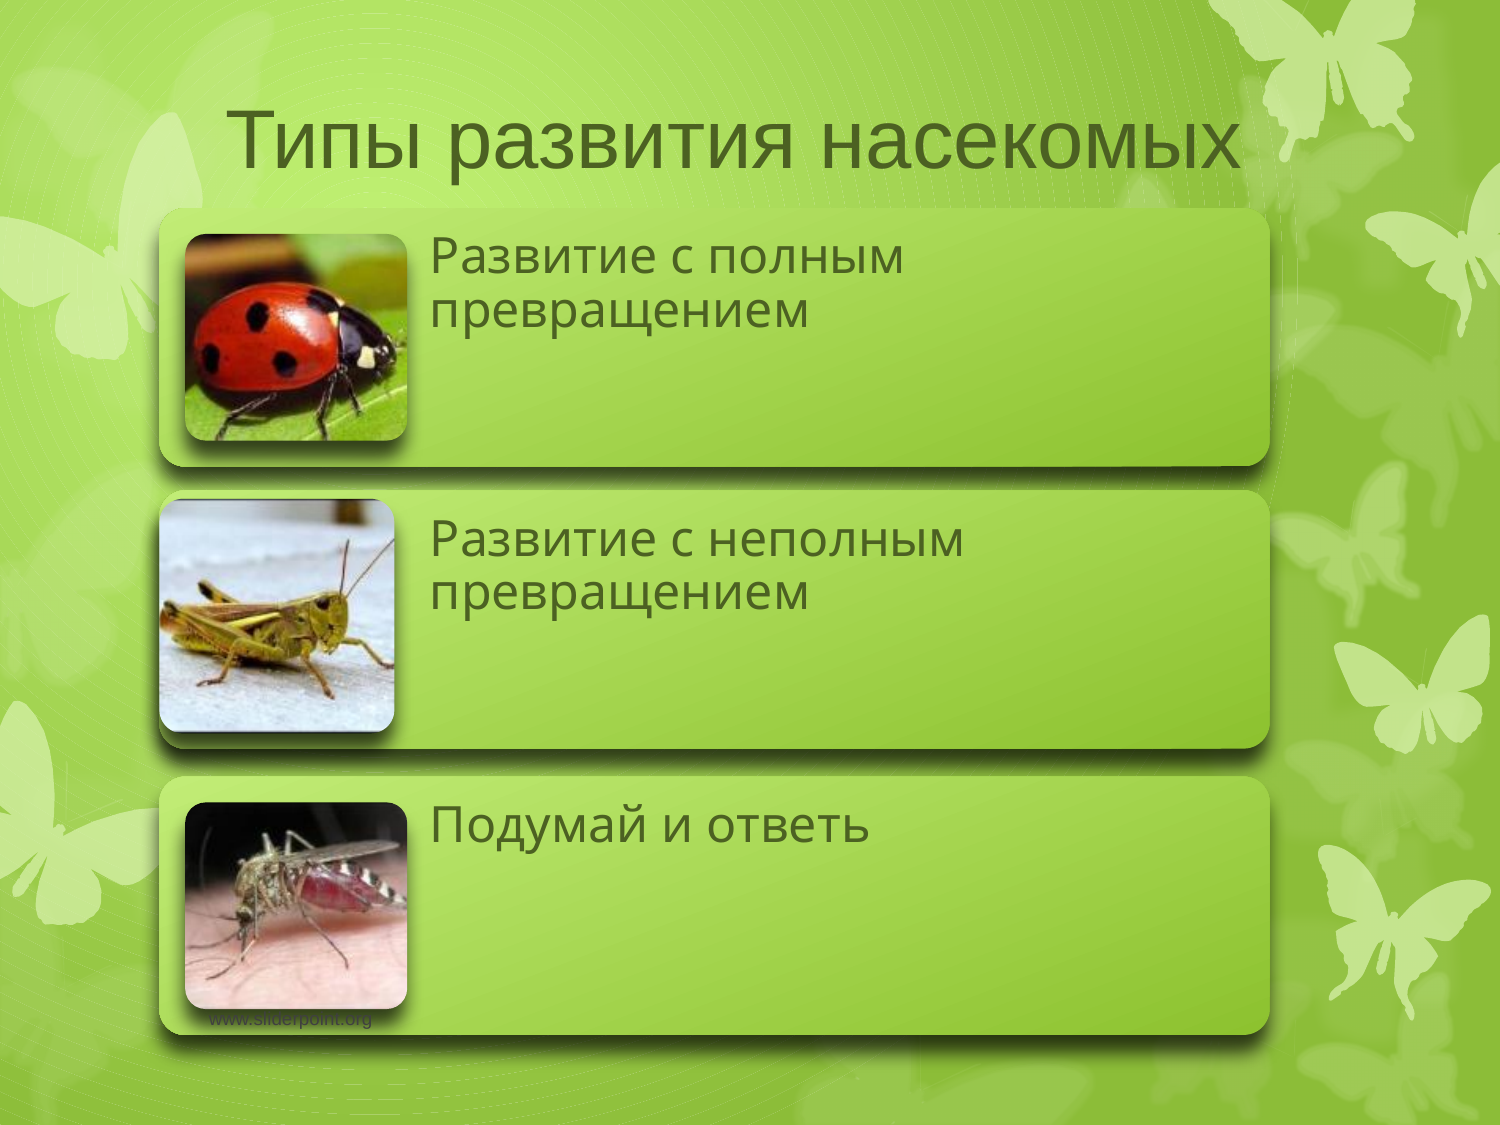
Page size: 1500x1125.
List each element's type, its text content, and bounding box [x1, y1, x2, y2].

text_box Типы развития насекомых [159, 78, 1309, 193]
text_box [158, 207, 1271, 1036]
